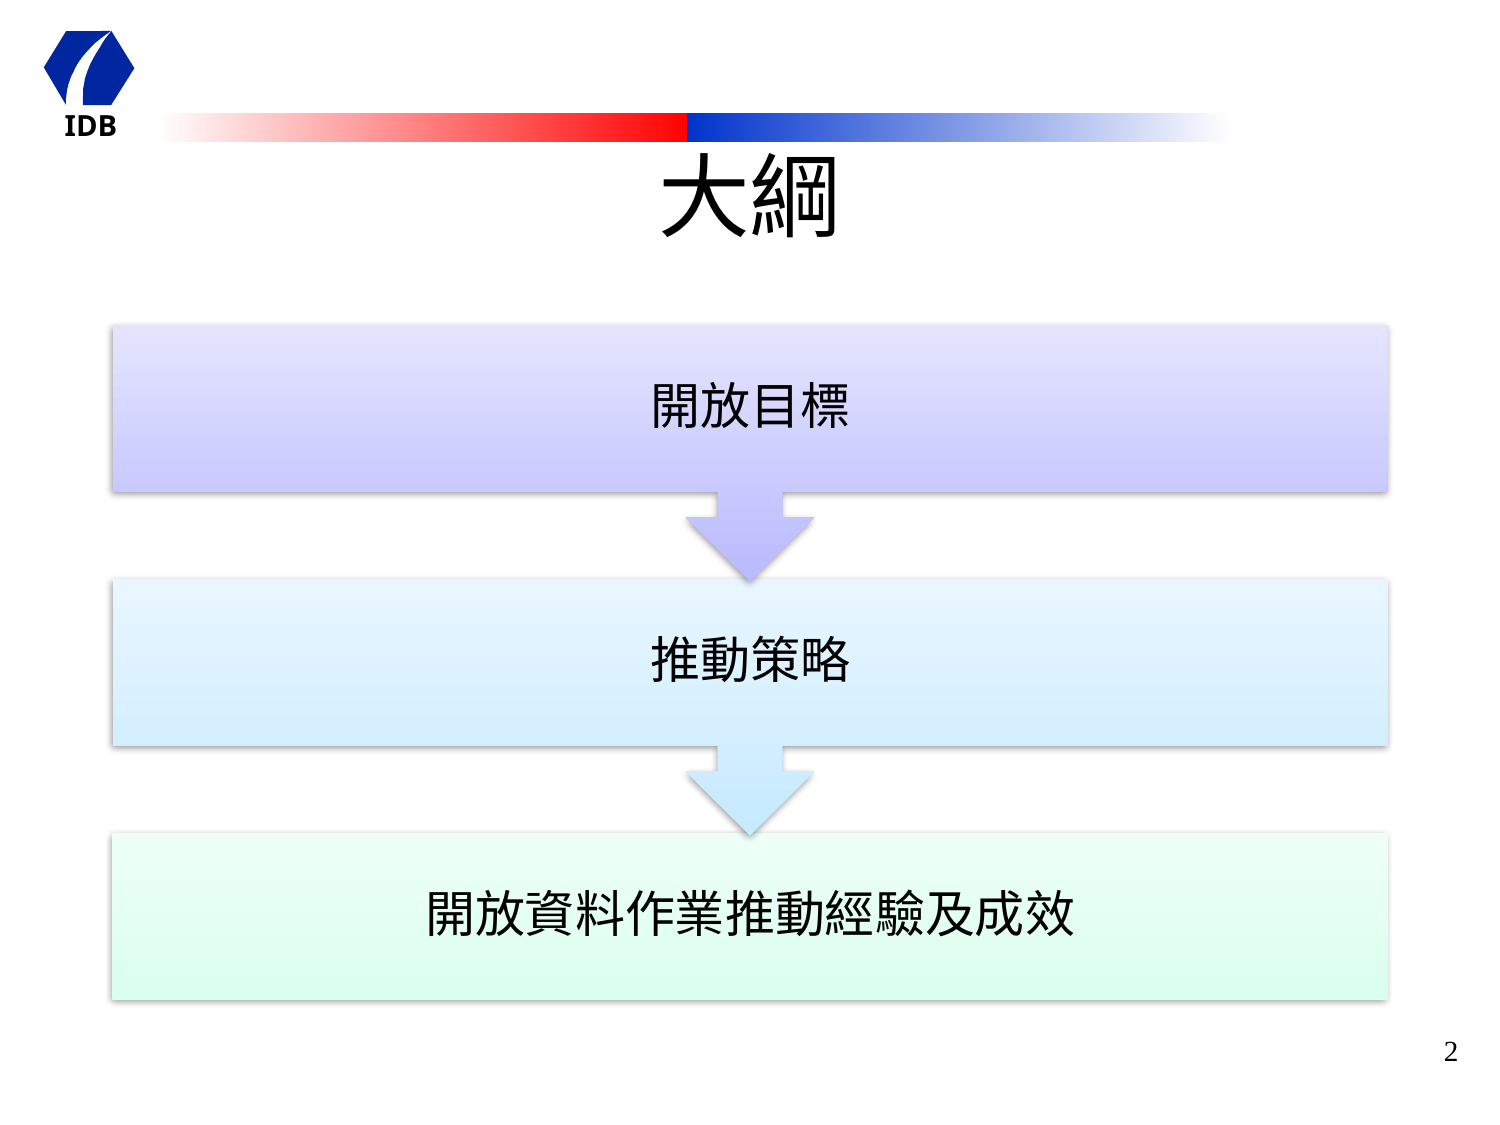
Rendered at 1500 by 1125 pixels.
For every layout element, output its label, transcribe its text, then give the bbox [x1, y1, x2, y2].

title 大綱 [112, 99, 1388, 288]
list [112, 324, 1388, 1001]
slide_number 2 [1160, 1024, 1474, 1101]
